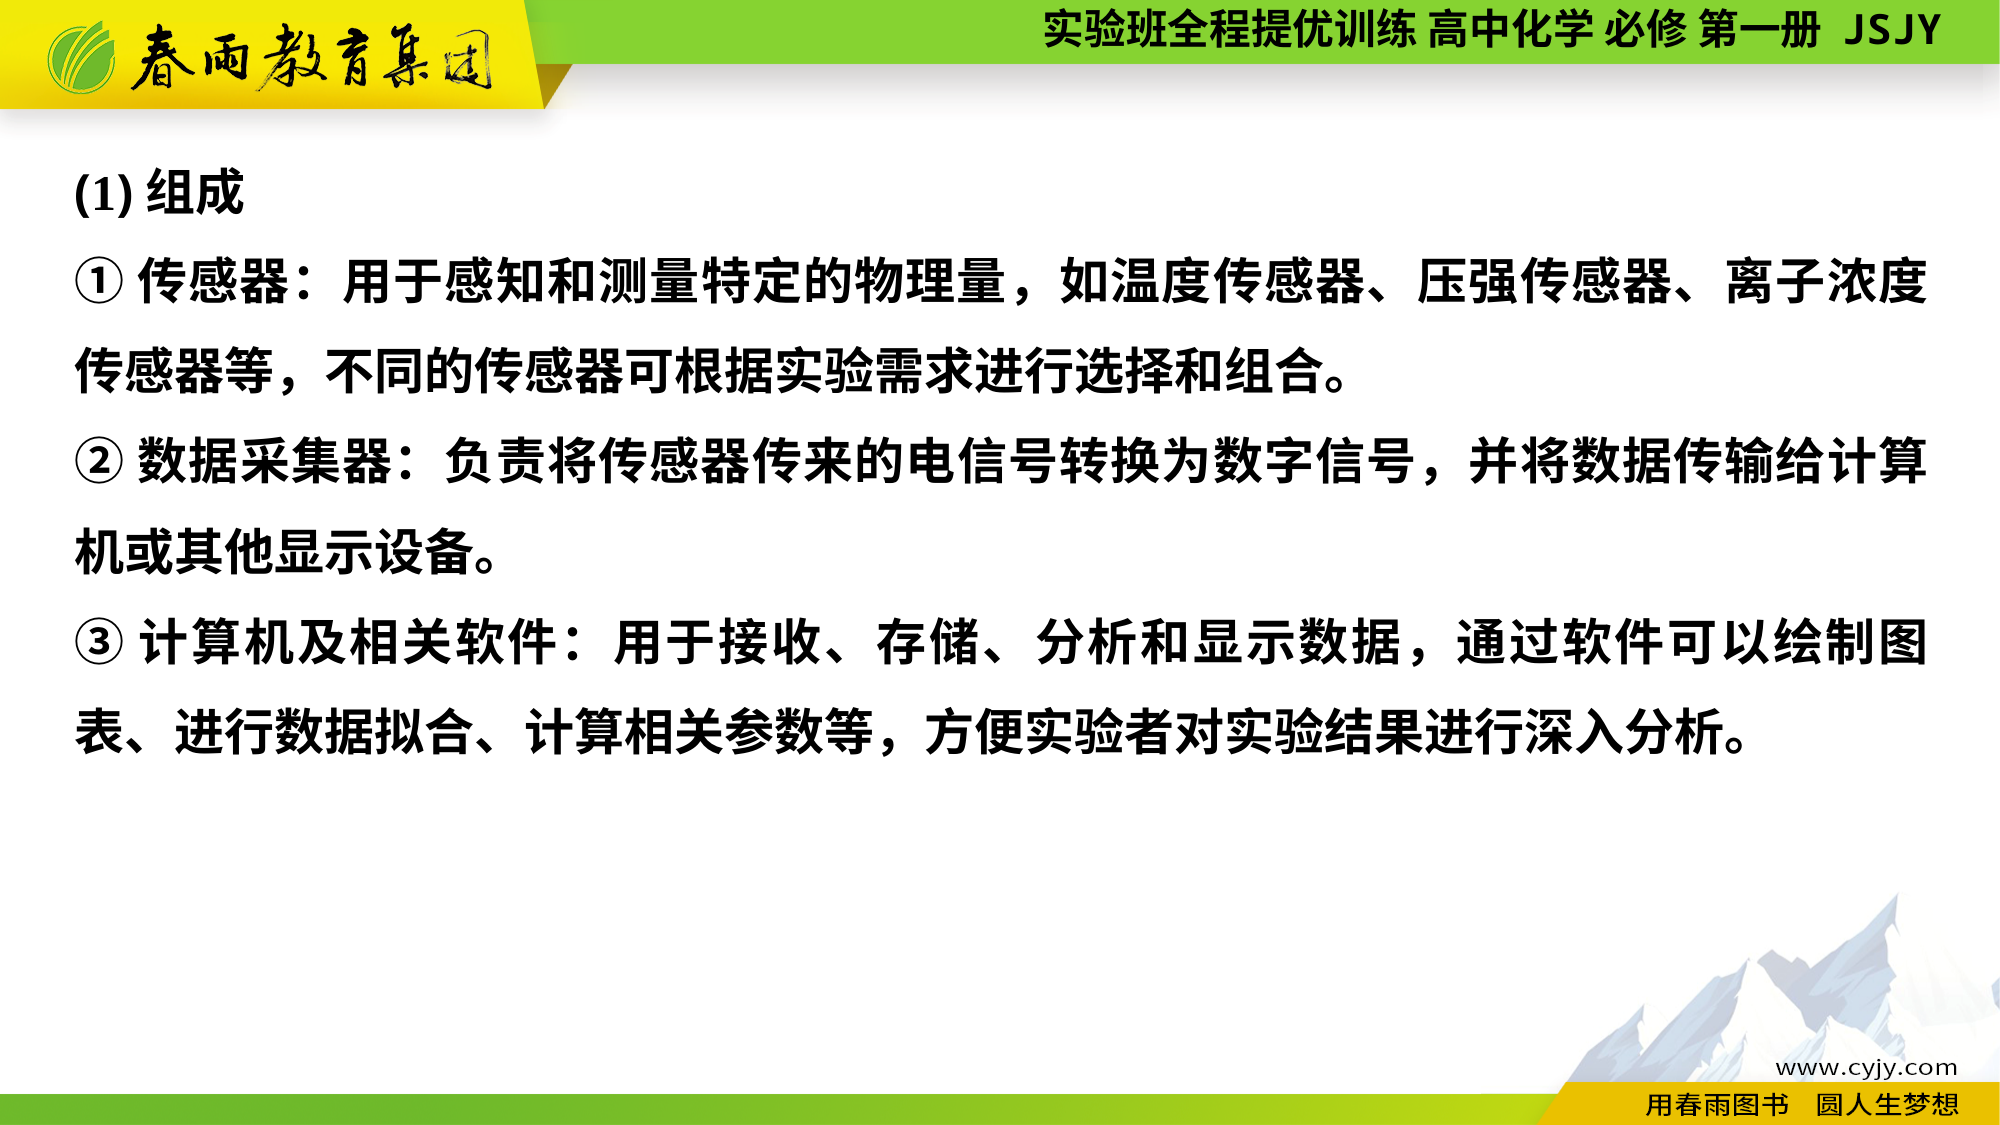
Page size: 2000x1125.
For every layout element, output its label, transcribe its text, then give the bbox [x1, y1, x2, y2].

picture [0, 0, 2000, 1125]
list (1)组成 ①传感器：用于感知和测量特定的物理量，如温度传感器、压强传感器、离子浓度传感器等，不同的传感器可根据实验需求进行选择和组合。 ②数据采集器：负责将传感器传来的电信号转换为数字信号，并将数据传输给计算机或其他显示设备。 ③计算机及相关软件：用于接收、存储、分析和显示数据，通过软件可以绘制图表、进行数据拟合、计算相关参数等，方便实验者对实验结果进行深入分析。 [59, 122, 1944, 774]
